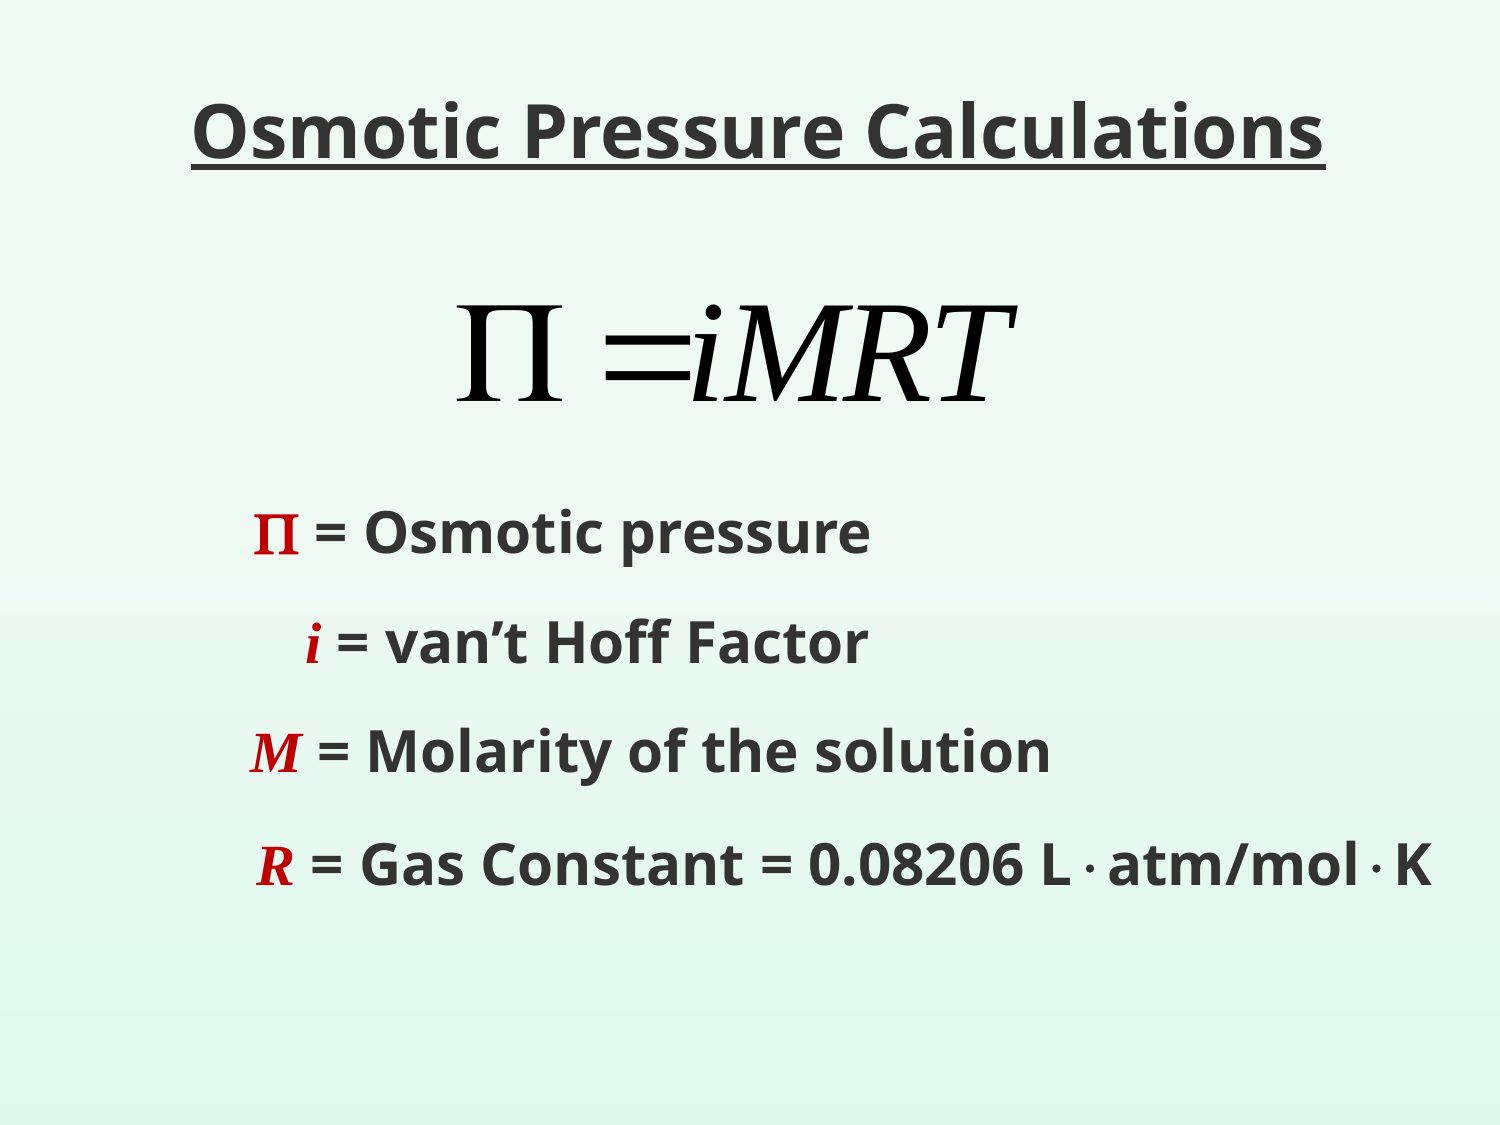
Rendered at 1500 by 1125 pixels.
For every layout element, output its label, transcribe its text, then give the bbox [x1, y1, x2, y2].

text_box R = Gas Constant = 0.08206 Latm/molK [242, 819, 1448, 905]
text_box  = Osmotic pressure [238, 487, 888, 573]
title Osmotic Pressure Calculations [120, 34, 1397, 223]
text_box M = Molarity of the solution [235, 706, 1069, 792]
text_box i = van’t Hoff Factor [290, 597, 886, 683]
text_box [433, 267, 1066, 463]
